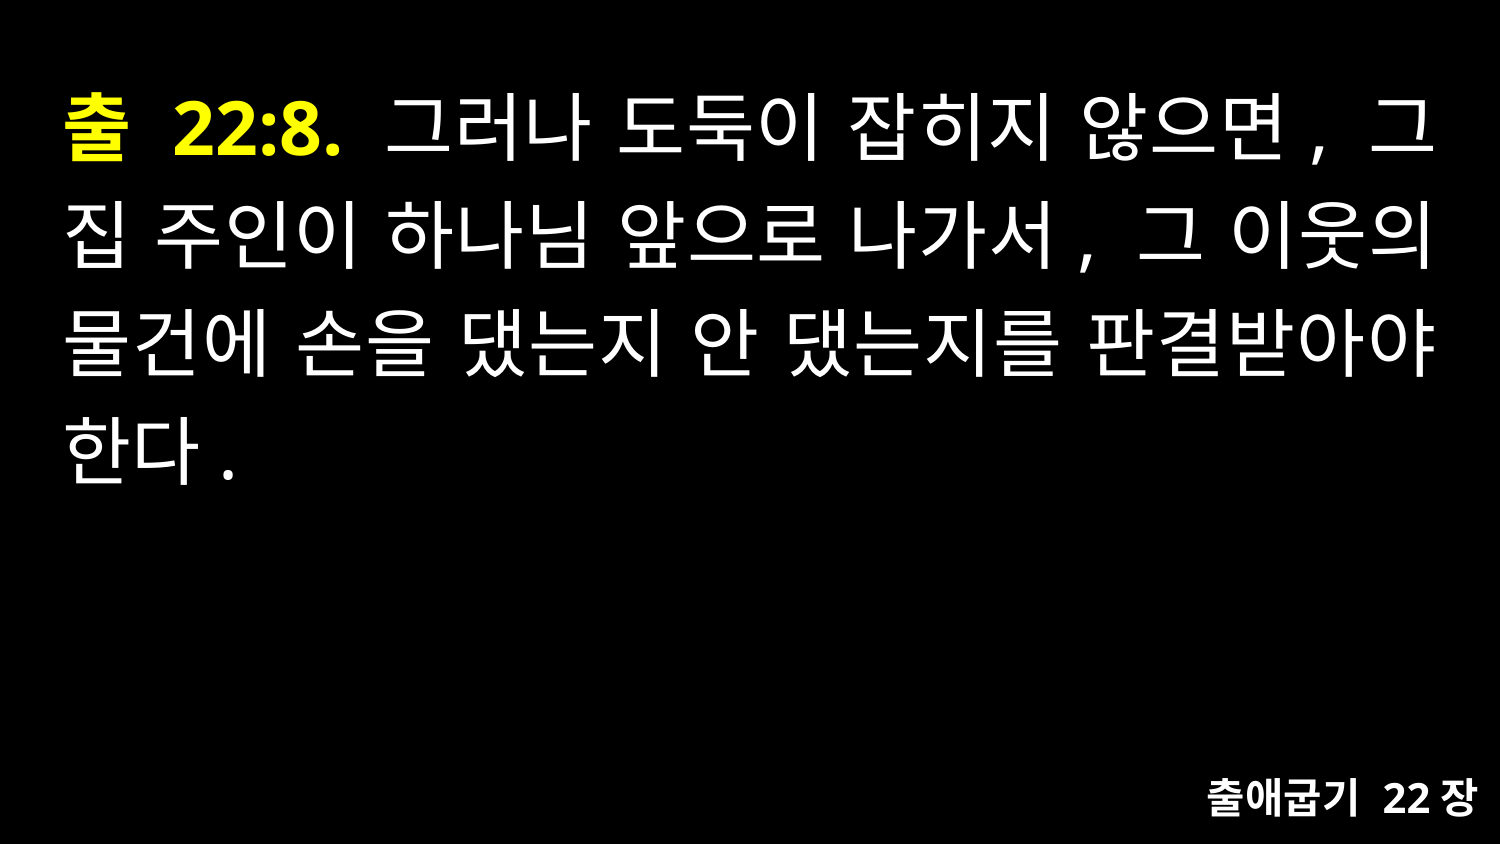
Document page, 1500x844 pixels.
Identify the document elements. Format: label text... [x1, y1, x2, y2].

subtitle 출애굽기 22장 [916, 770, 1500, 844]
title 출 22:8. 그러나 도둑이 잡히지 않으면, 그 집 주인이 하나님 앞으로 나가서, 그 이웃의 물건에 손을 댔는지 안 댔는지를 판결받아야 한다. [0, 0, 1500, 844]
